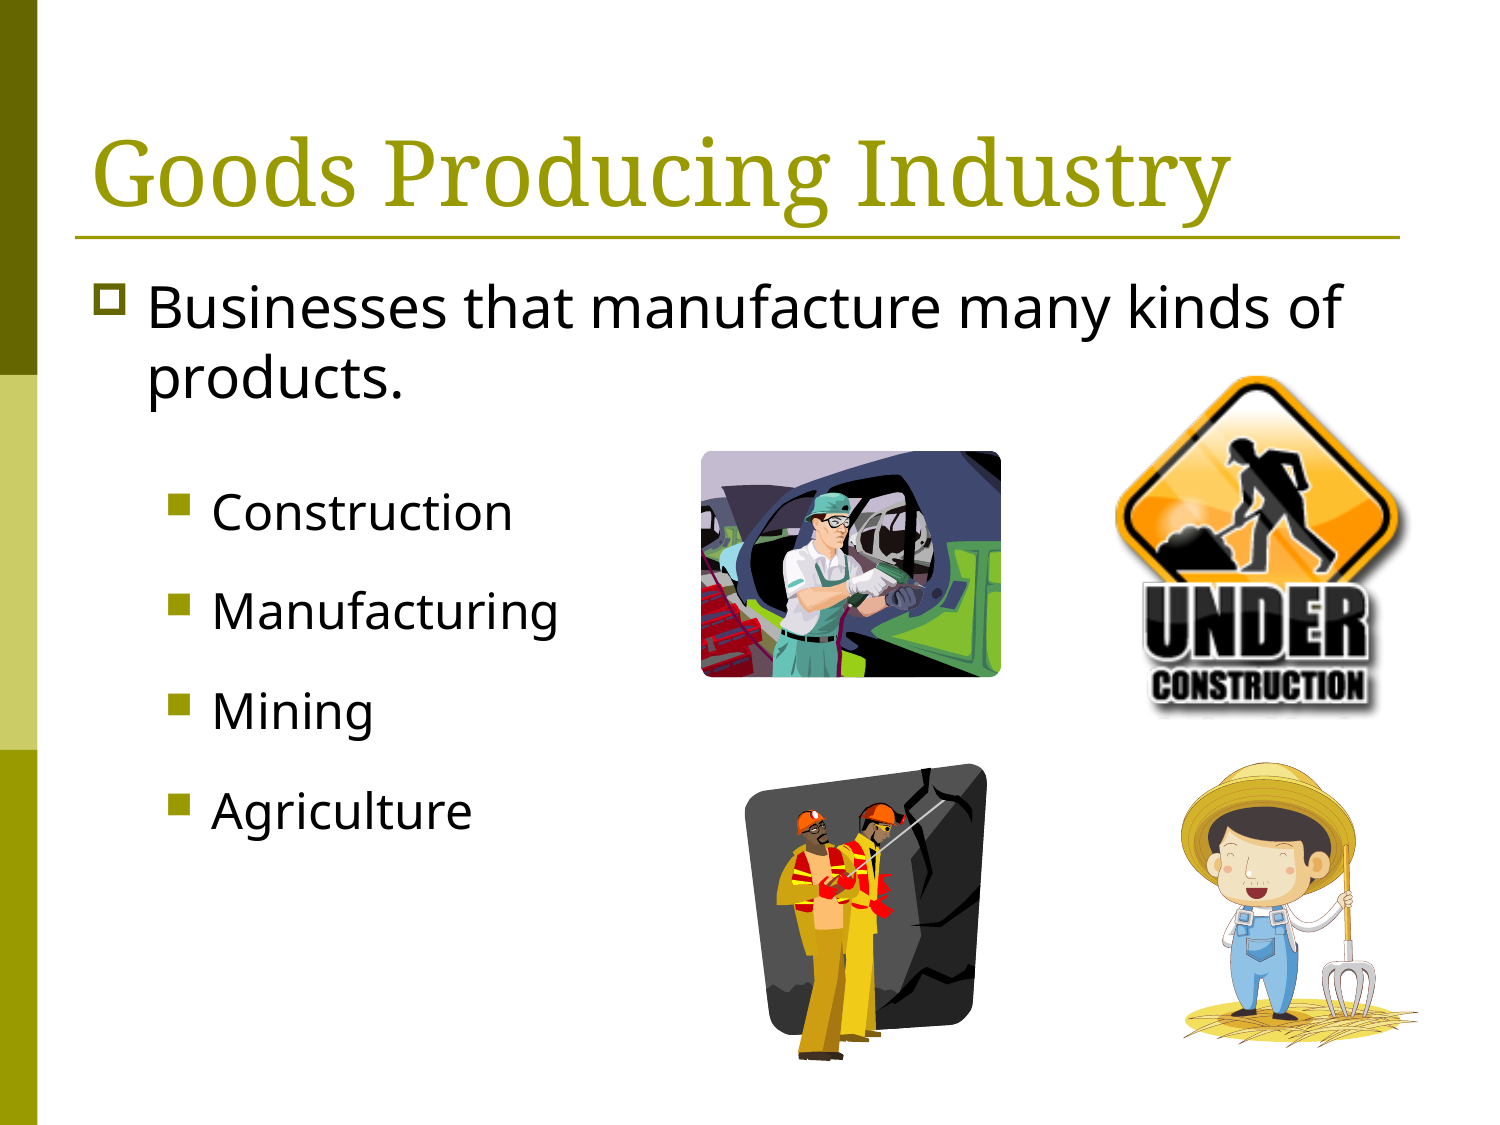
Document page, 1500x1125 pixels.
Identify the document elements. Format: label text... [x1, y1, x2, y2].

list Businesses that manufacture many kinds of products. Construction Manufacturing Mining Agriculture [74, 262, 1426, 1006]
picture [1080, 374, 1432, 726]
title Goods Producing Industry [74, 45, 1426, 233]
picture [1180, 762, 1419, 1049]
picture [743, 762, 989, 1063]
picture [699, 449, 1003, 679]
